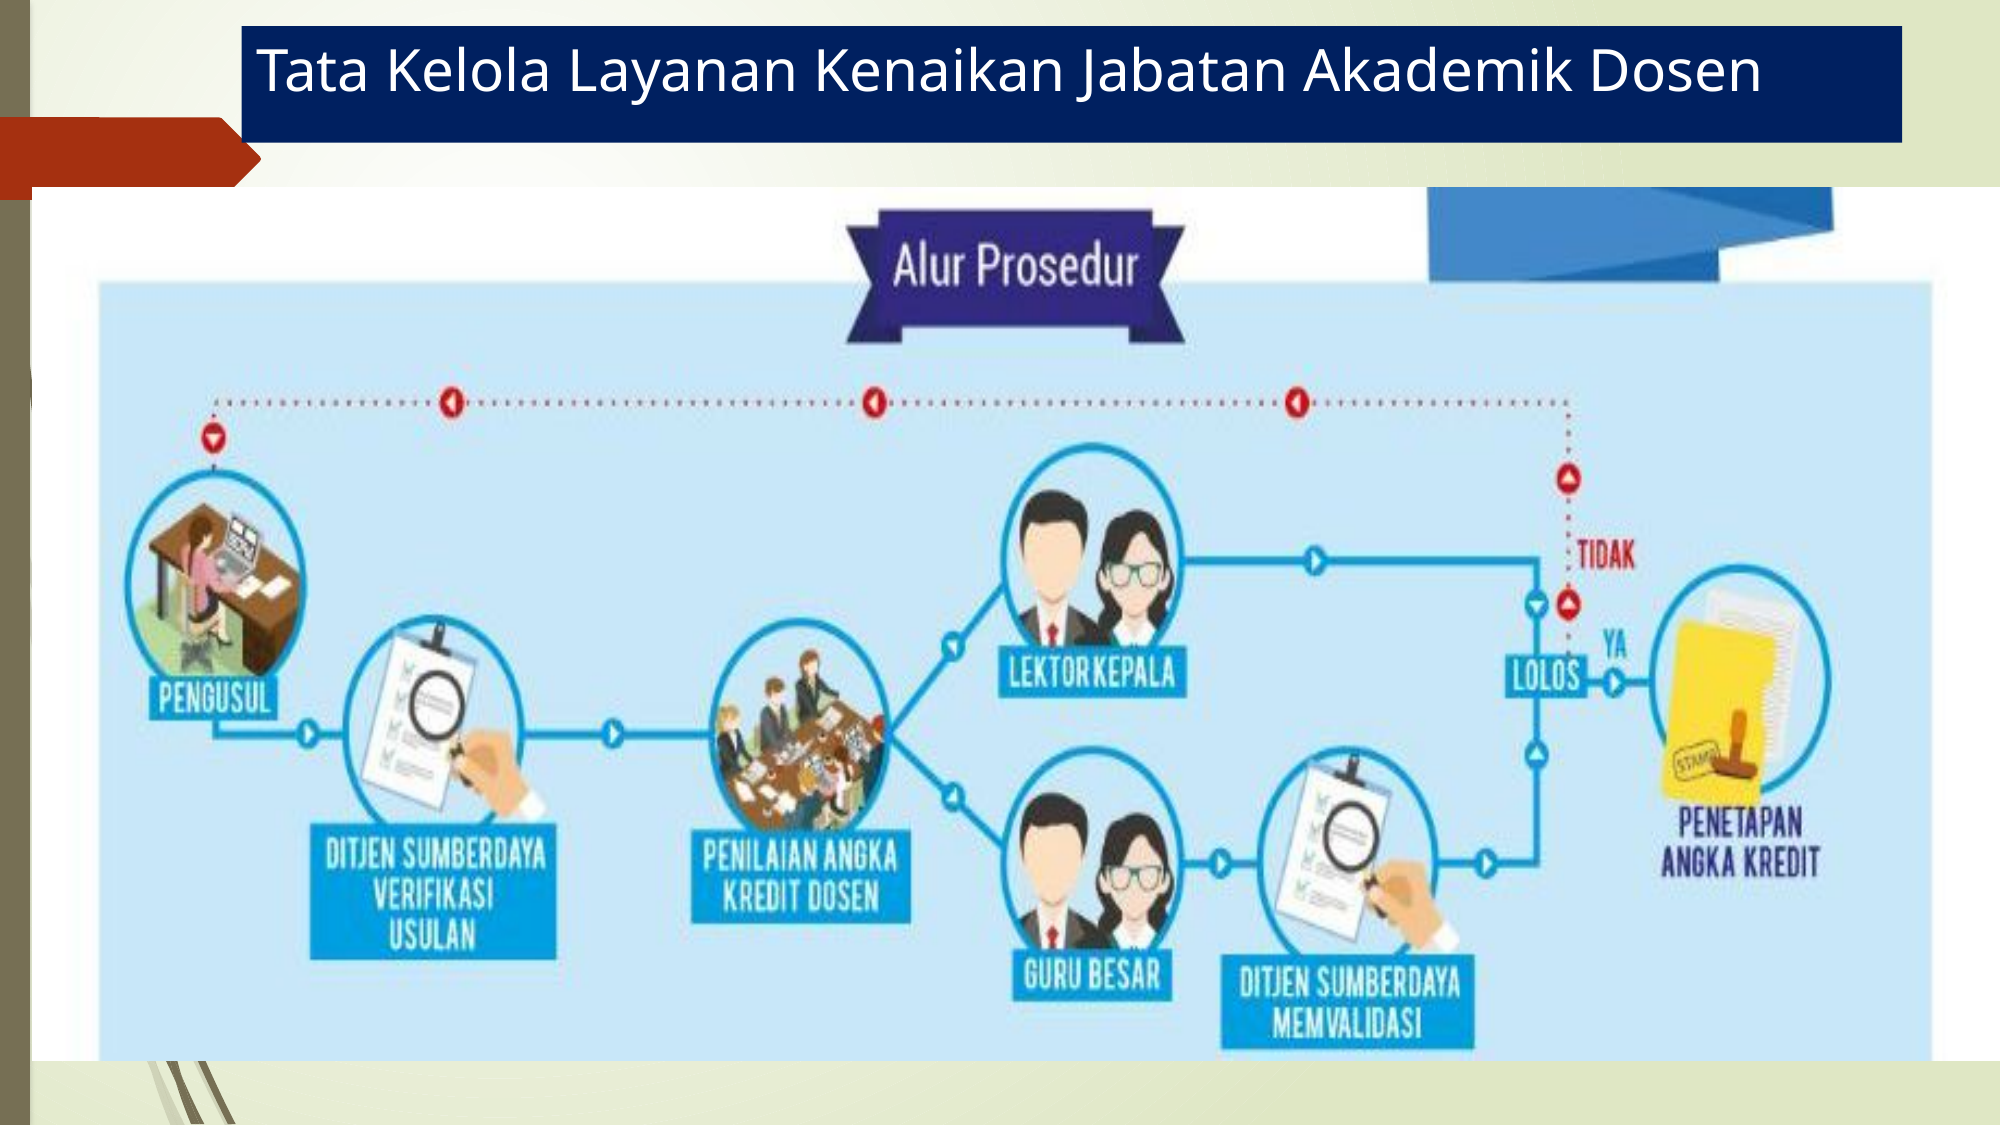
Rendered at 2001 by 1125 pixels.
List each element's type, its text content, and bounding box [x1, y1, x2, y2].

picture [32, 187, 2000, 1061]
title Tata Kelola Layanan Kenaikan Jabatan Akademik Dosen [241, 26, 1903, 143]
